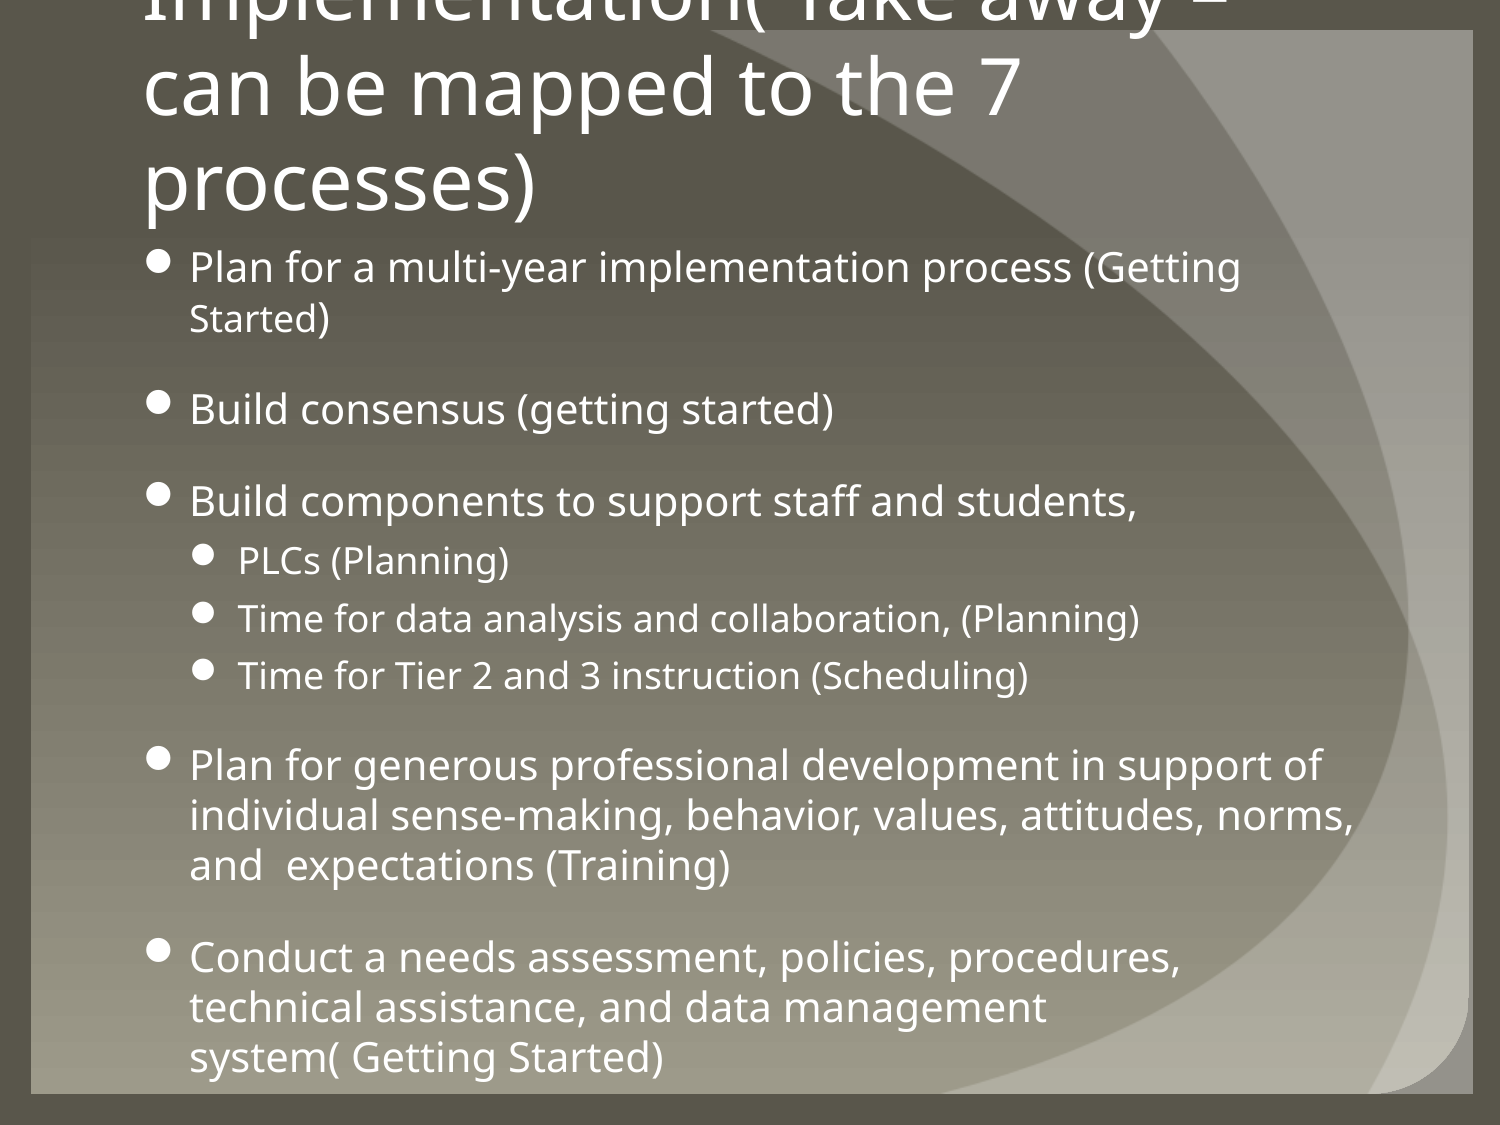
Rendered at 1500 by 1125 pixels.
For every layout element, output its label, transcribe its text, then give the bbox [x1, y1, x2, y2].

title Implementation( Take away –can be mapped to the 7 processes) [127, 62, 1372, 233]
picture [24, 30, 1473, 1094]
list Plan for a multi-year implementation process (Getting Started) Build consensus (getting started) Build components to support staff and students, PLCs (Planning) Time for data analysis and collaboration, (Planning) Time for Tier 2 and 3 instruction (Scheduling) Plan for generous professional development in support of individual sense-making, behavior, values, attitudes, norms, and expectations (Training) Conduct a needs assessment, policies, procedures, technical assistance, and data management system( Getting Started) Evaluate for fidelity and sustainability (Evaluation) [127, 233, 1372, 925]
